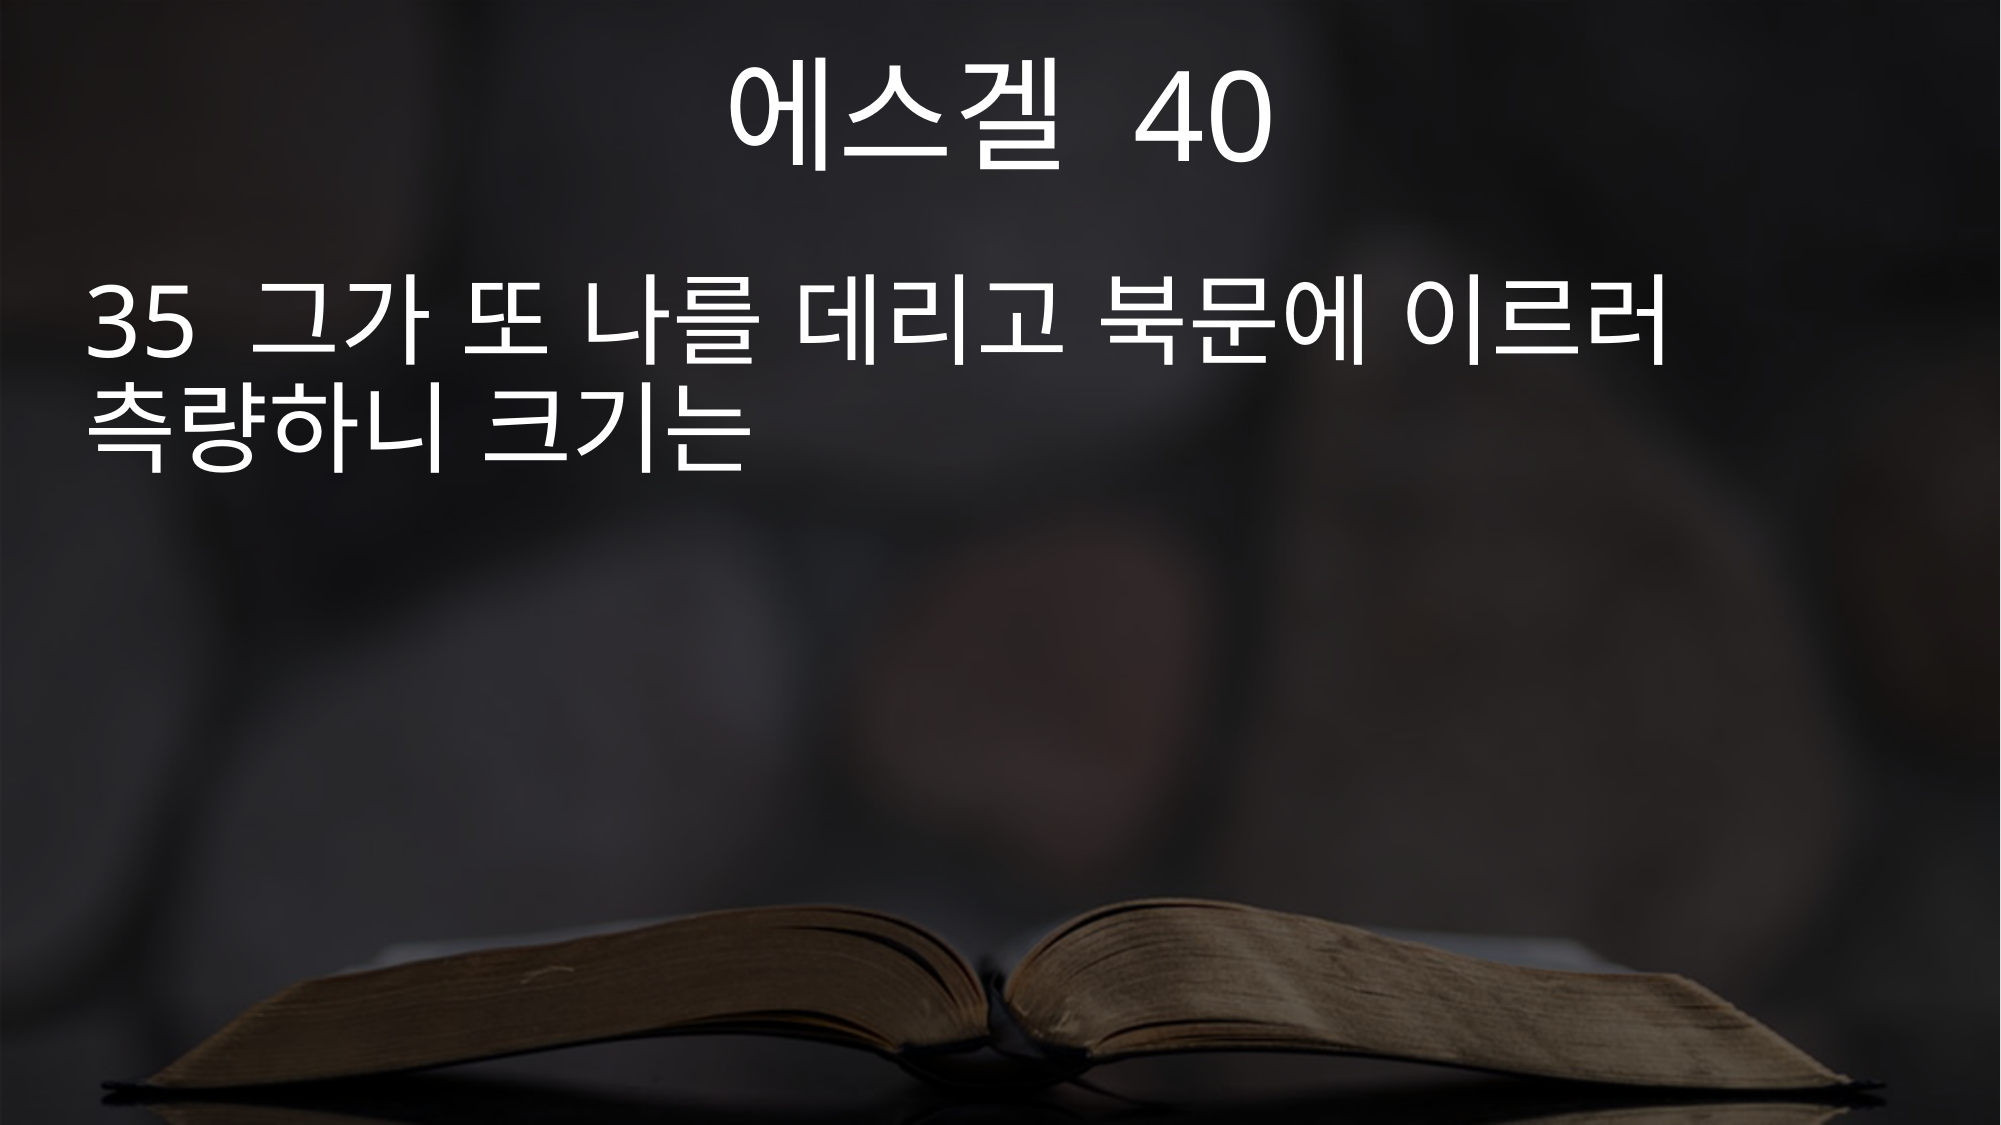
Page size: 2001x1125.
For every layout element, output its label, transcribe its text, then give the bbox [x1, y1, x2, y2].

footer 에스겔 40 [0, 32, 2000, 192]
picture [0, 0, 2001, 1125]
list 35 그가 또 나를 데리고 북문에 이르러 측량하니 크기는 [69, 263, 1953, 423]
